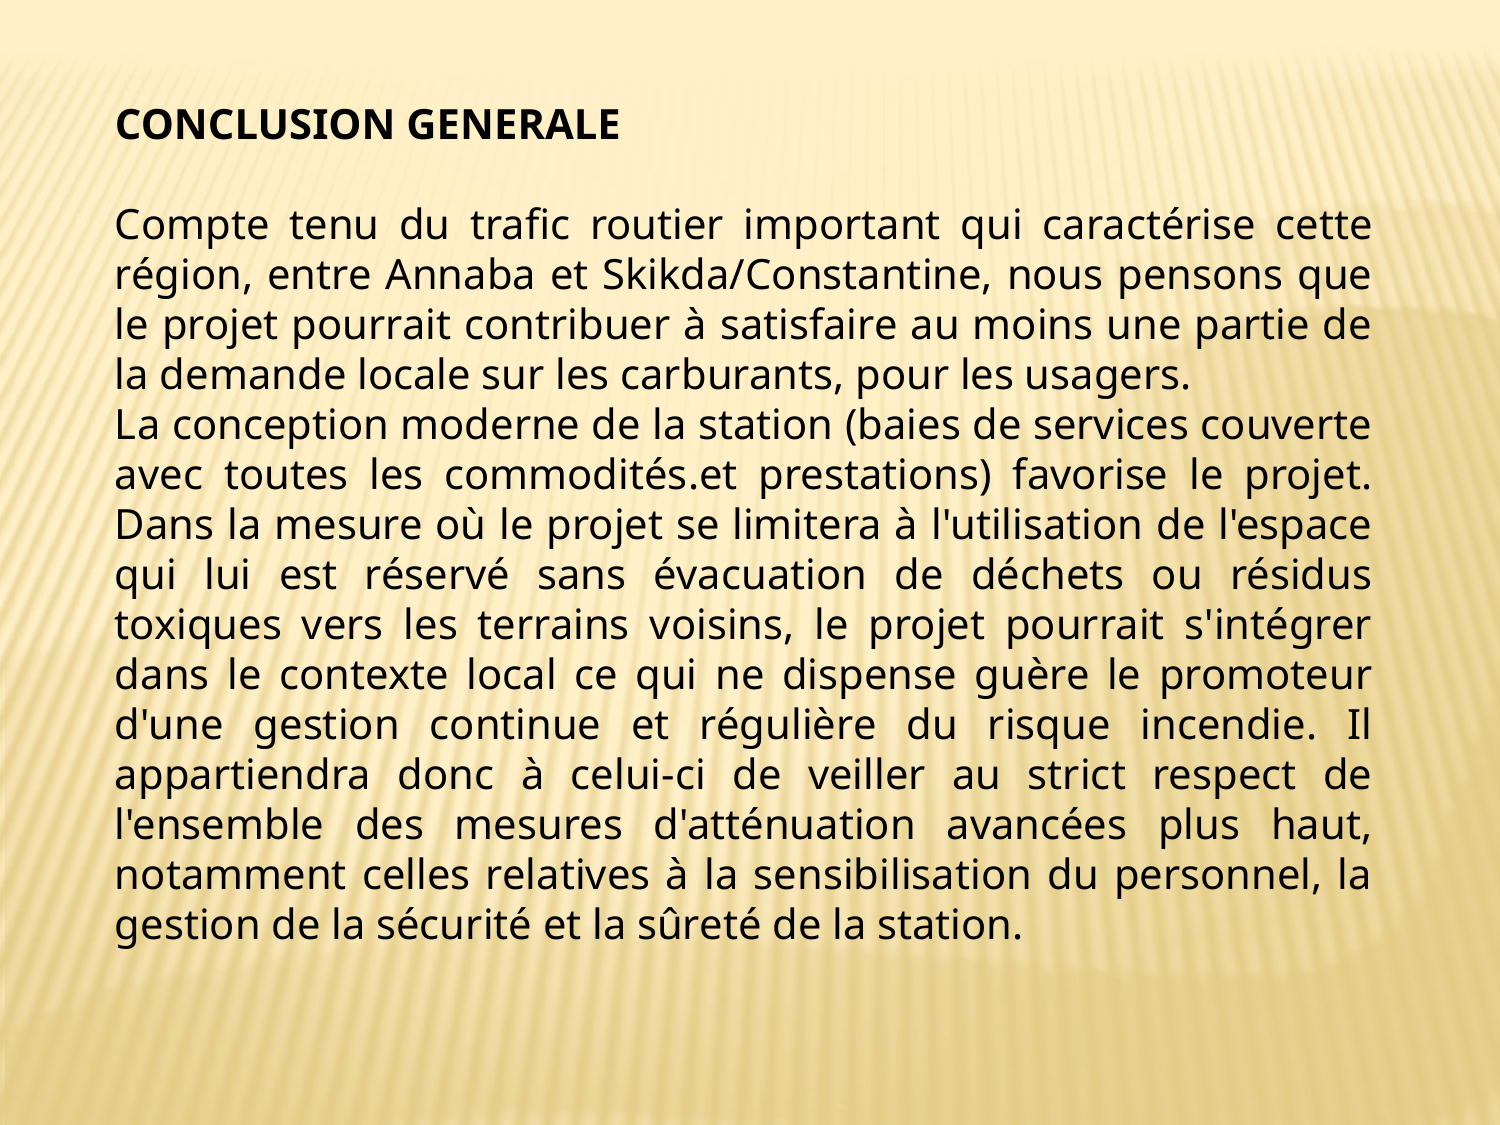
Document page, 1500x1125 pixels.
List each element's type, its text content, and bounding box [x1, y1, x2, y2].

text_box CONCLUSION GENERALE Compte tenu du trafic routier important qui caractérise cette région, entre Annaba et Skikda/Constantine, nous pensons que le projet pourrait contribuer à satisfaire au moins une partie de la demande locale sur les carburants, pour les usagers. La conception moderne de la station (baies de services couverte avec toutes les commodités.et prestations) favorise le projet. Dans la mesure où le projet se limitera à l'utilisation de l'espace qui lui est réservé sans évacuation de déchets ou résidus toxiques vers les terrains voisins, le projet pourrait s'intégrer dans le contexte local ce qui ne dispense guère le promoteur d'une gestion continue et régulière du risque incendie. Il appartiendra donc à celui-ci de veiller au strict respect de l'ensemble des mesures d'atténuation avancées plus haut, notamment celles relatives à la sensibilisation du personnel, la gestion de la sécurité et la sûreté de la station. [100, 90, 1388, 1001]
